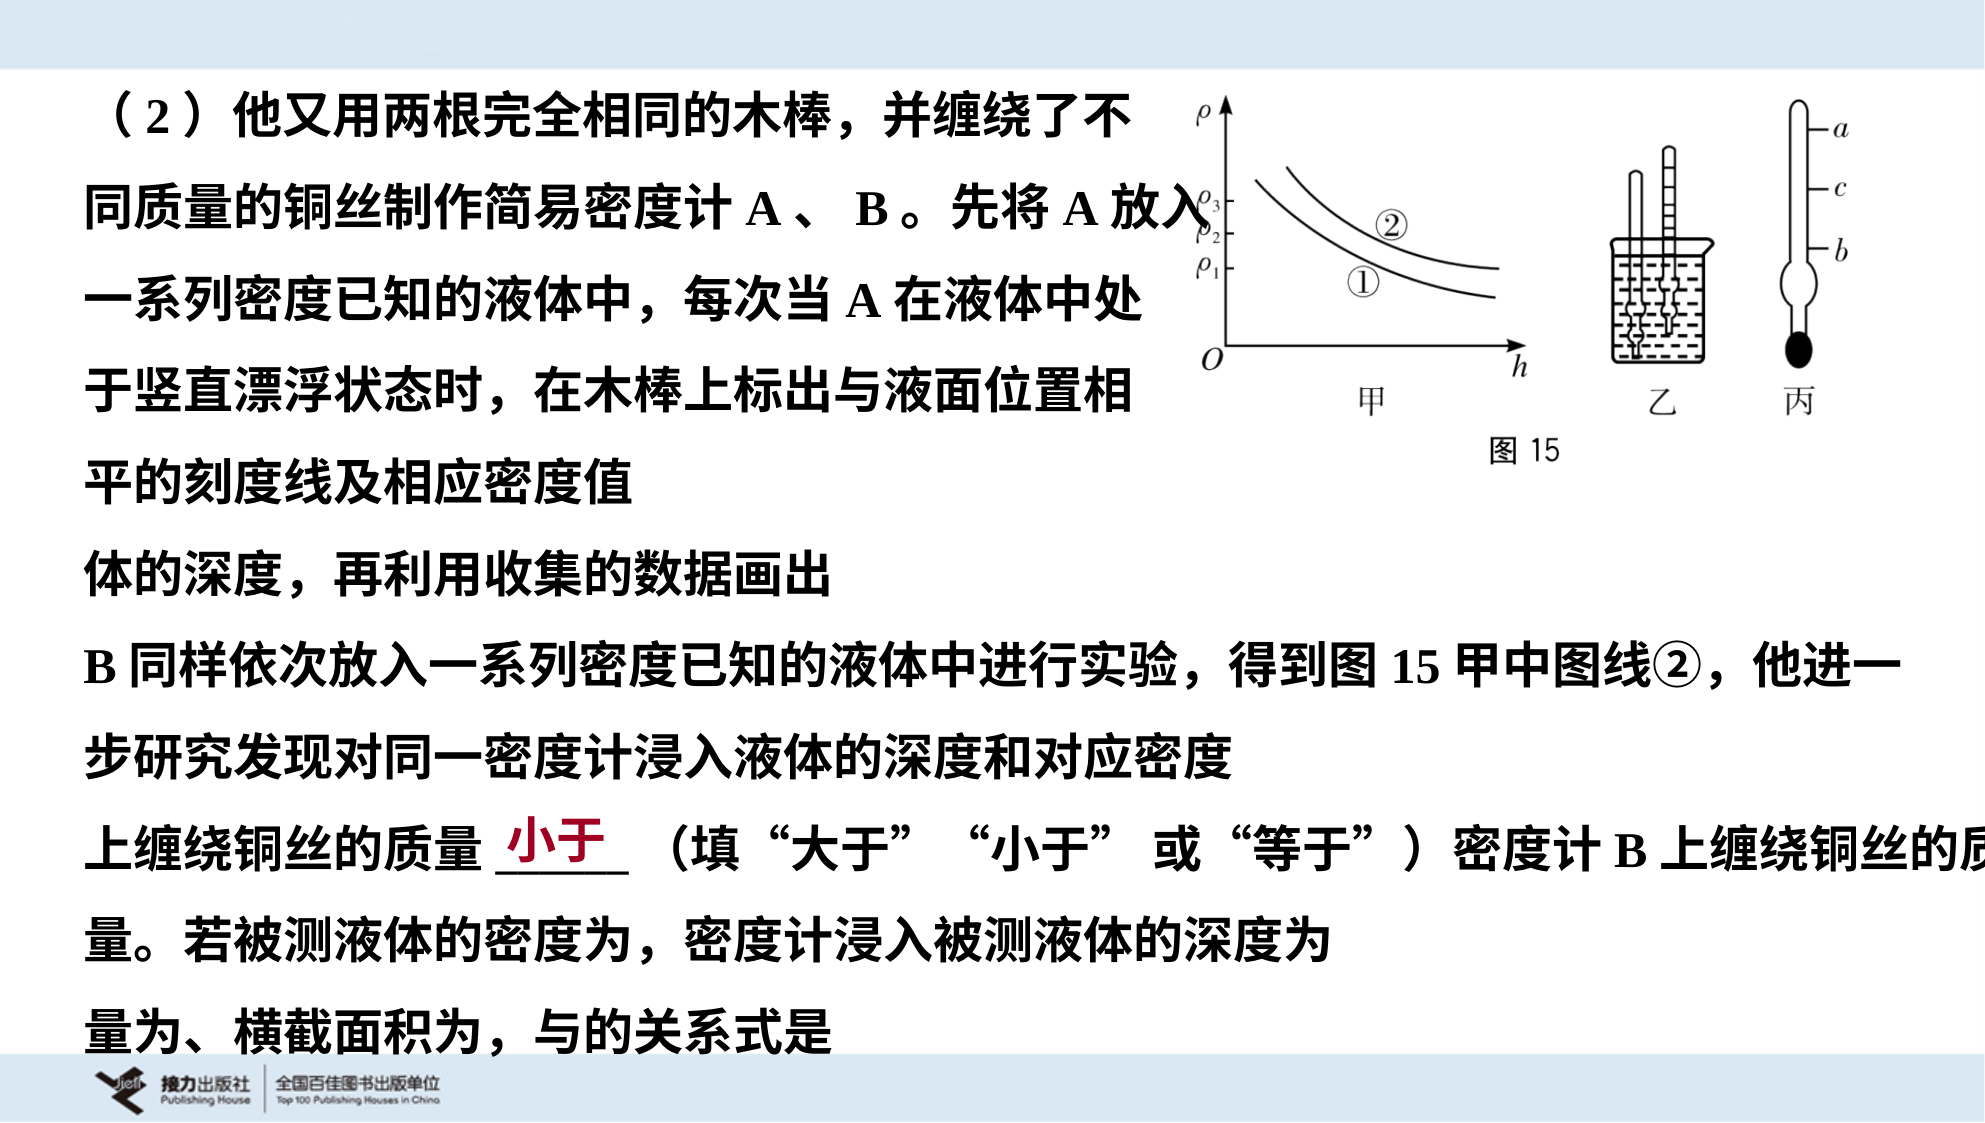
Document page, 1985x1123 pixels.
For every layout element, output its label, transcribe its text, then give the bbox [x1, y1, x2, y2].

picture [0, 0, 1985, 1122]
text_box 小于 [488, 780, 625, 869]
